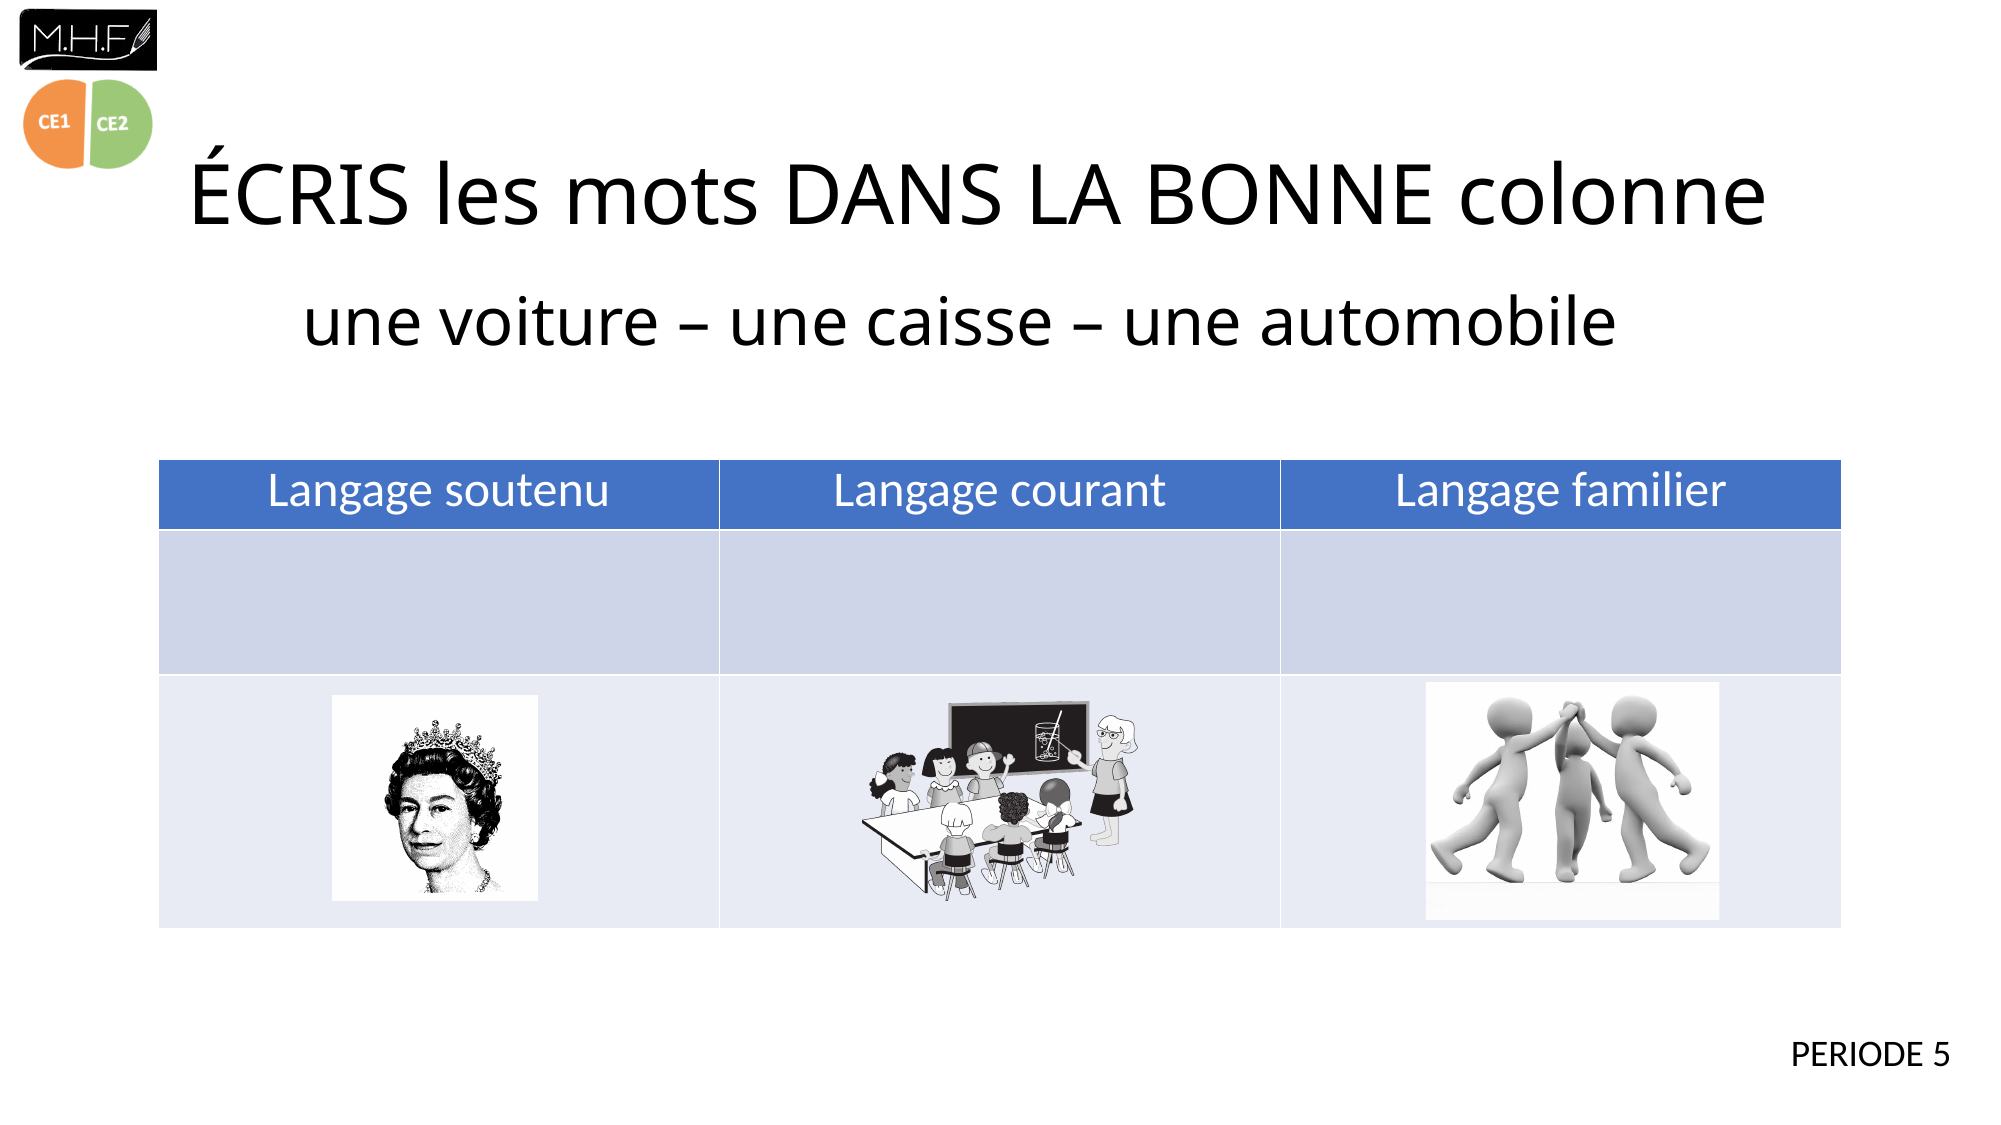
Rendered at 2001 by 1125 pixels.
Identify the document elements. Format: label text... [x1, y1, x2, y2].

picture [1, 7, 177, 207]
picture [332, 695, 538, 901]
text_box PERIODE 5 [1362, 1021, 1967, 1082]
table_cell [159, 531, 719, 674]
table_cell [1281, 531, 1841, 674]
picture [862, 701, 1138, 901]
table_header Langage soutenu [159, 460, 719, 529]
table_cell [159, 676, 719, 928]
picture [1425, 682, 1720, 920]
table_header Langage familier [1281, 460, 1841, 529]
table_cell [720, 676, 1280, 928]
table_cell [1281, 676, 1841, 928]
table_cell [720, 531, 1280, 674]
title ÉCRIS les mots DANS LA BONNE colonne une voiture – une caisse – une automobile [158, 99, 1800, 413]
table_header Langage courant [720, 460, 1280, 529]
